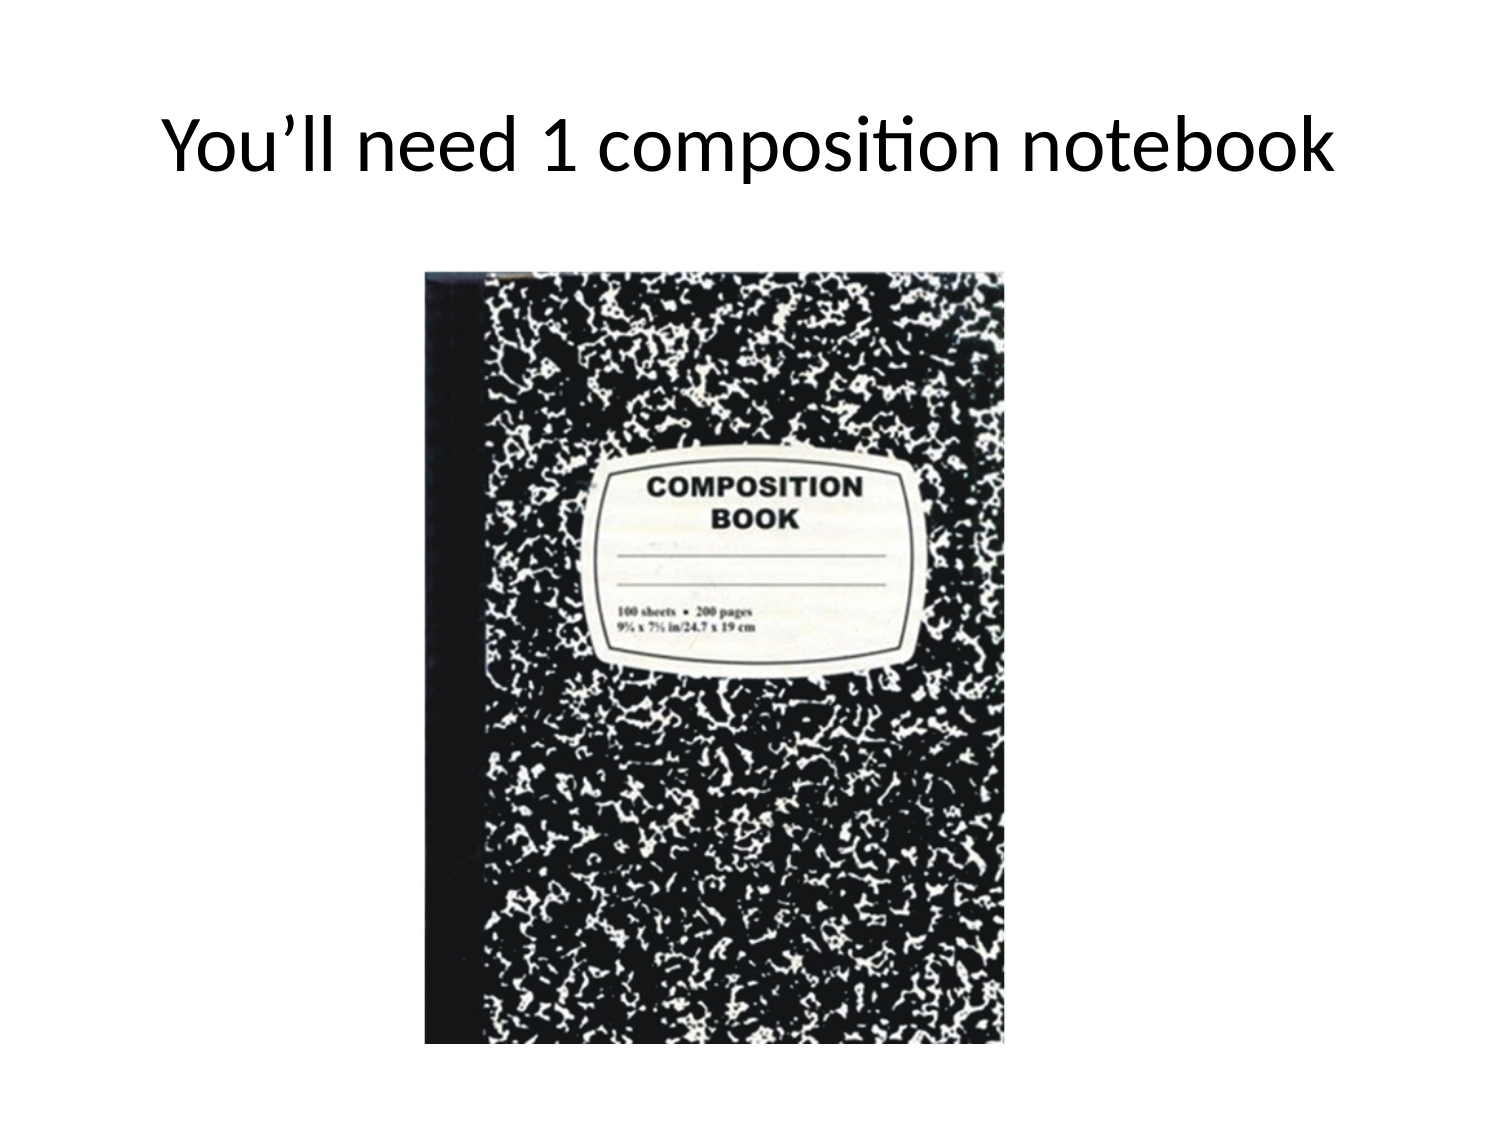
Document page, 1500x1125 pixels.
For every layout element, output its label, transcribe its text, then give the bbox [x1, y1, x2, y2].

picture [337, 268, 1113, 1044]
title You’ll need 1 composition notebook [75, 45, 1425, 233]
